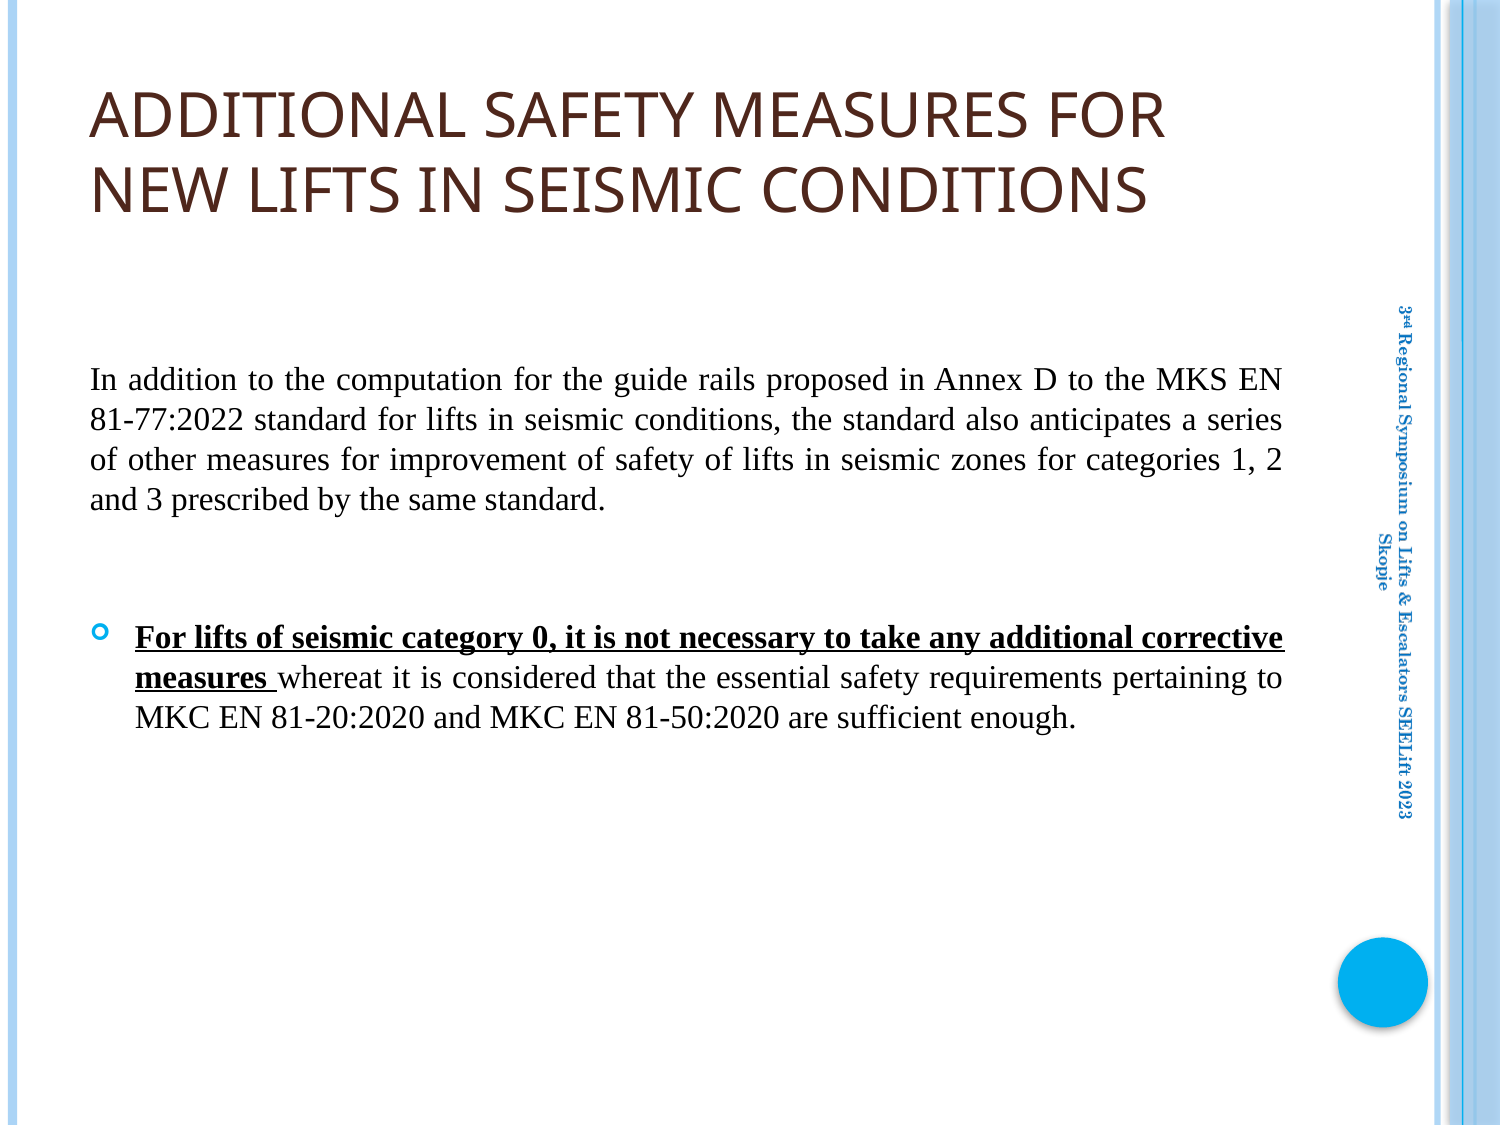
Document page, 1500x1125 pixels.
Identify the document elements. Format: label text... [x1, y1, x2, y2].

list In addition to the computation for the guide rails proposed in Annex D to the MKS EN 81-77:2022 standard for lifts in seismic conditions, the standard also anticipates a series of other measures for improvement of safety of lifts in seismic zones for categories 1, 2 and 3 prescribed by the same standard. For lifts of seismic category 0, it is not necessary to take any additional corrective measures whereat it is considered that the essential safety requirements pertaining to MKC EN 81-20:2020 and MKC EN 81-50:2020 are sufficient enough. [75, 349, 1300, 835]
title Additional safety measures for new lifts in seismic conditions [75, 45, 1300, 233]
picture [1364, 265, 1426, 859]
